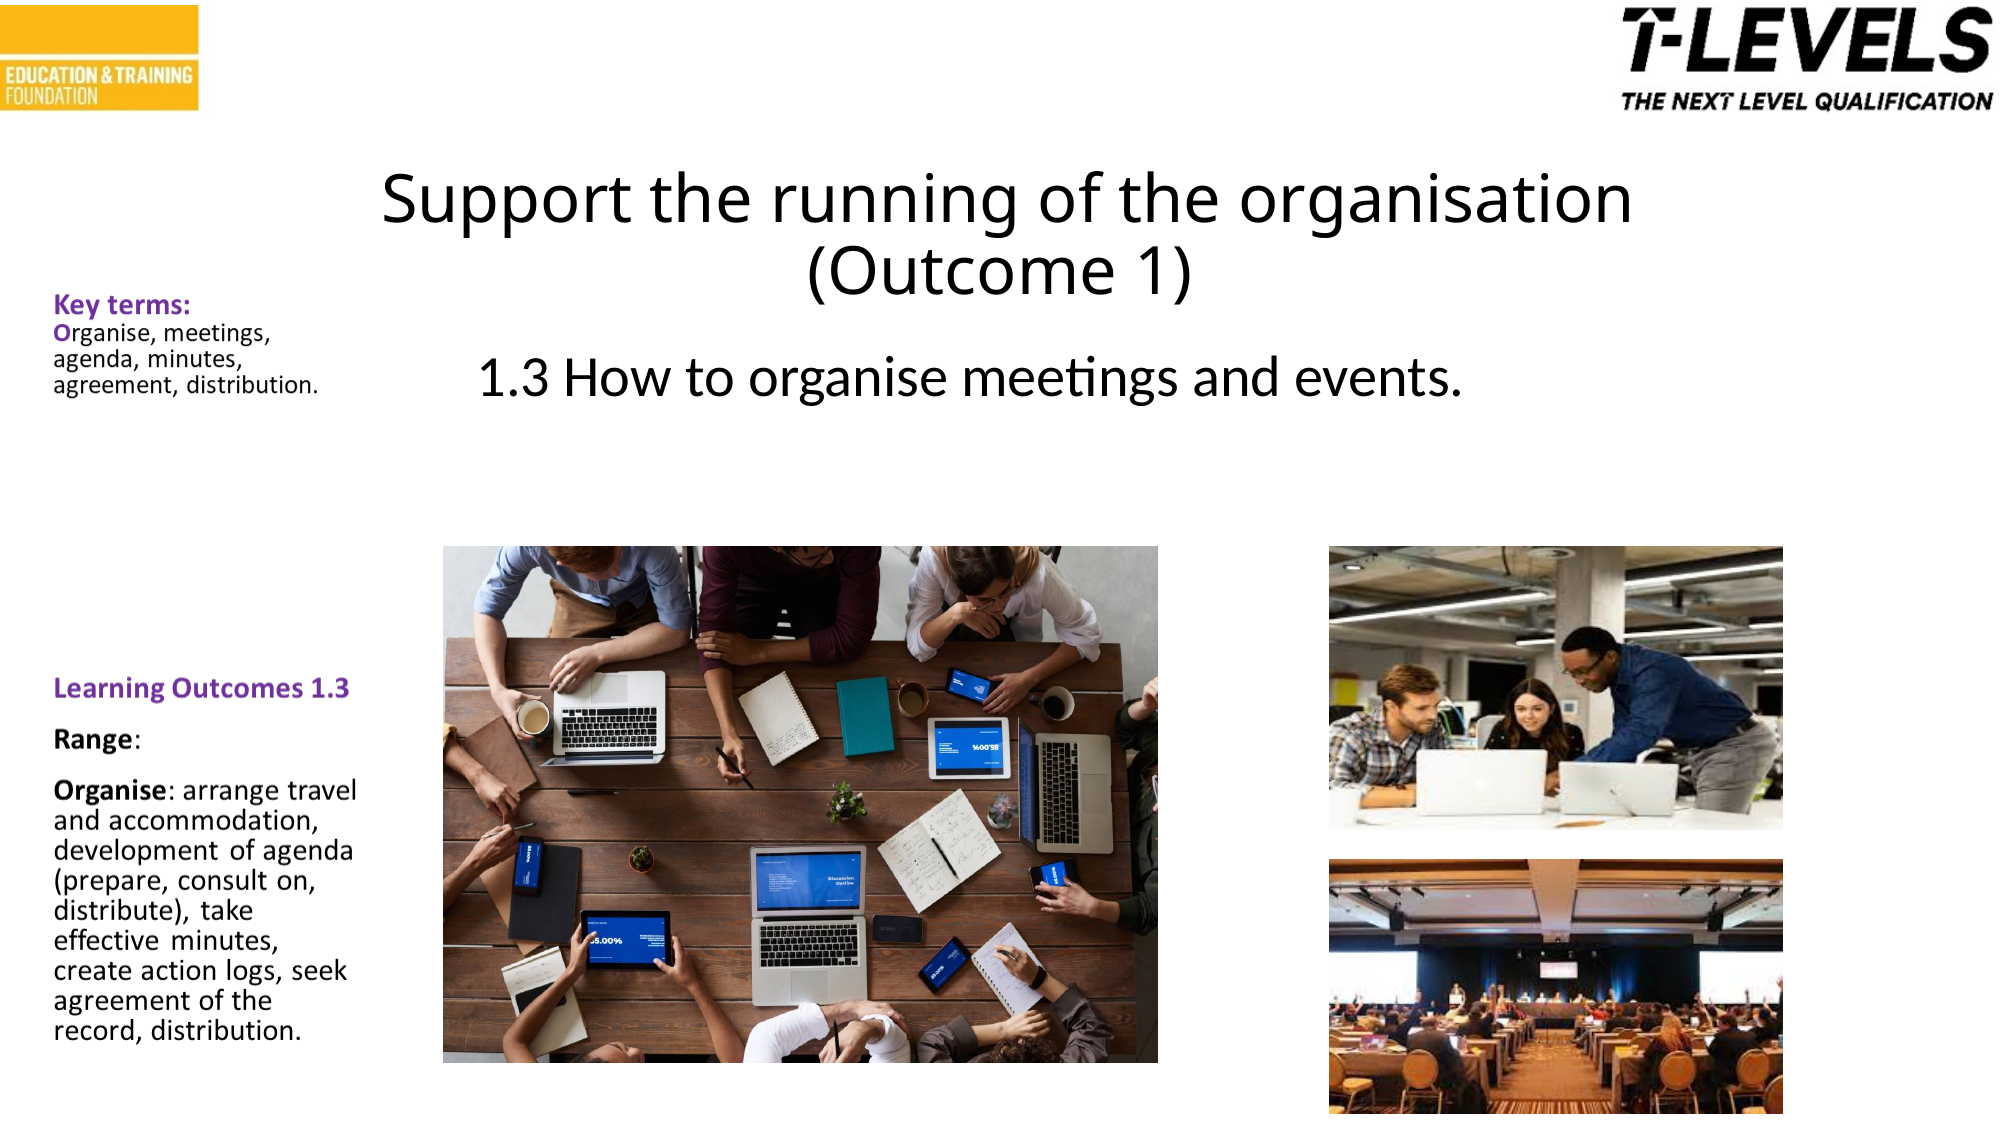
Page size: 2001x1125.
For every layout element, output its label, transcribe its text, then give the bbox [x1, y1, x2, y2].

picture [1329, 546, 1783, 830]
picture [1329, 859, 1783, 1114]
picture [0, 5, 2000, 116]
picture [443, 546, 1158, 1063]
text_box Support the running of the organisation (Outcome 1) [209, 157, 1809, 320]
picture [33, 182, 385, 1114]
text_box 1.3 How to organise meetings and events. [424, 339, 1809, 501]
